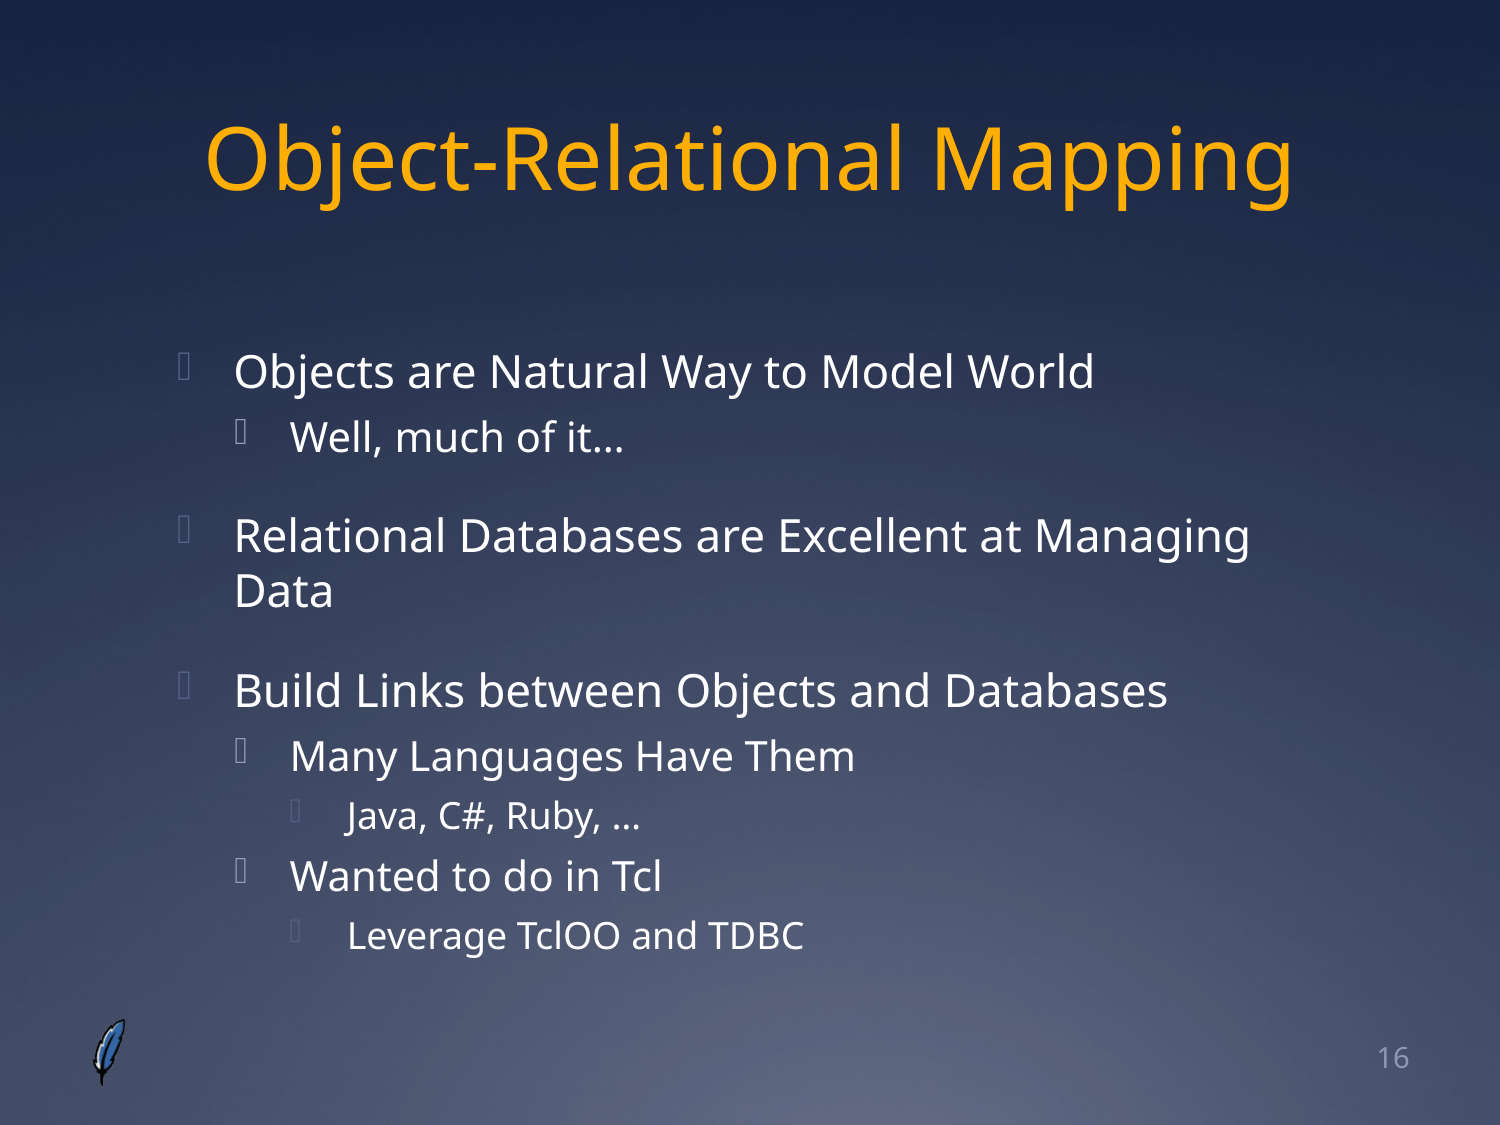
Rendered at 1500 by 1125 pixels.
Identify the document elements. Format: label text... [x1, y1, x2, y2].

list Objects are Natural Way to Model World Well, much of it… Relational Databases are Excellent at Managing Data Build Links between Objects and Databases Many Languages Have Them Java, C#, Ruby, … Wanted to do in Tcl Leverage TclOO and TDBC [162, 335, 1338, 1005]
picture [75, 1019, 143, 1088]
title Object-Relational Mapping [100, 95, 1400, 225]
slide_number 16 [1325, 1029, 1425, 1090]
